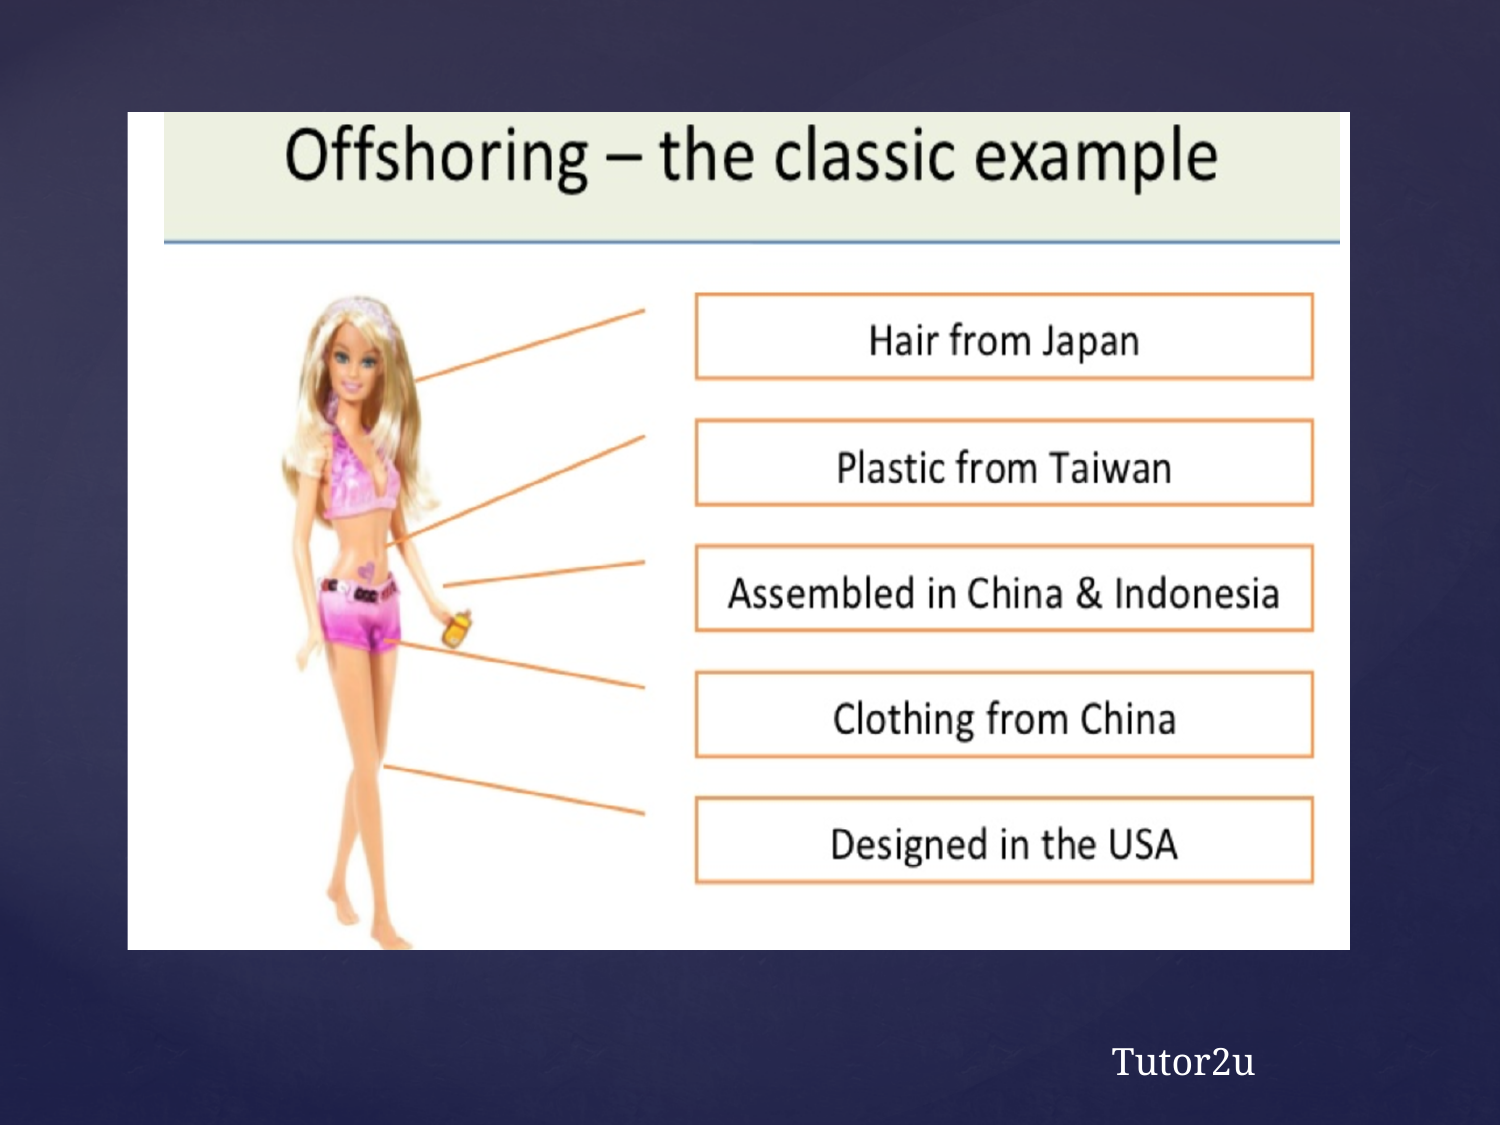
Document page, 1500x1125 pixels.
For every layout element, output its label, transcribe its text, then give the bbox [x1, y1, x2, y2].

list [126, 111, 1351, 951]
text_box Tutor2u [1096, 1030, 1271, 1090]
